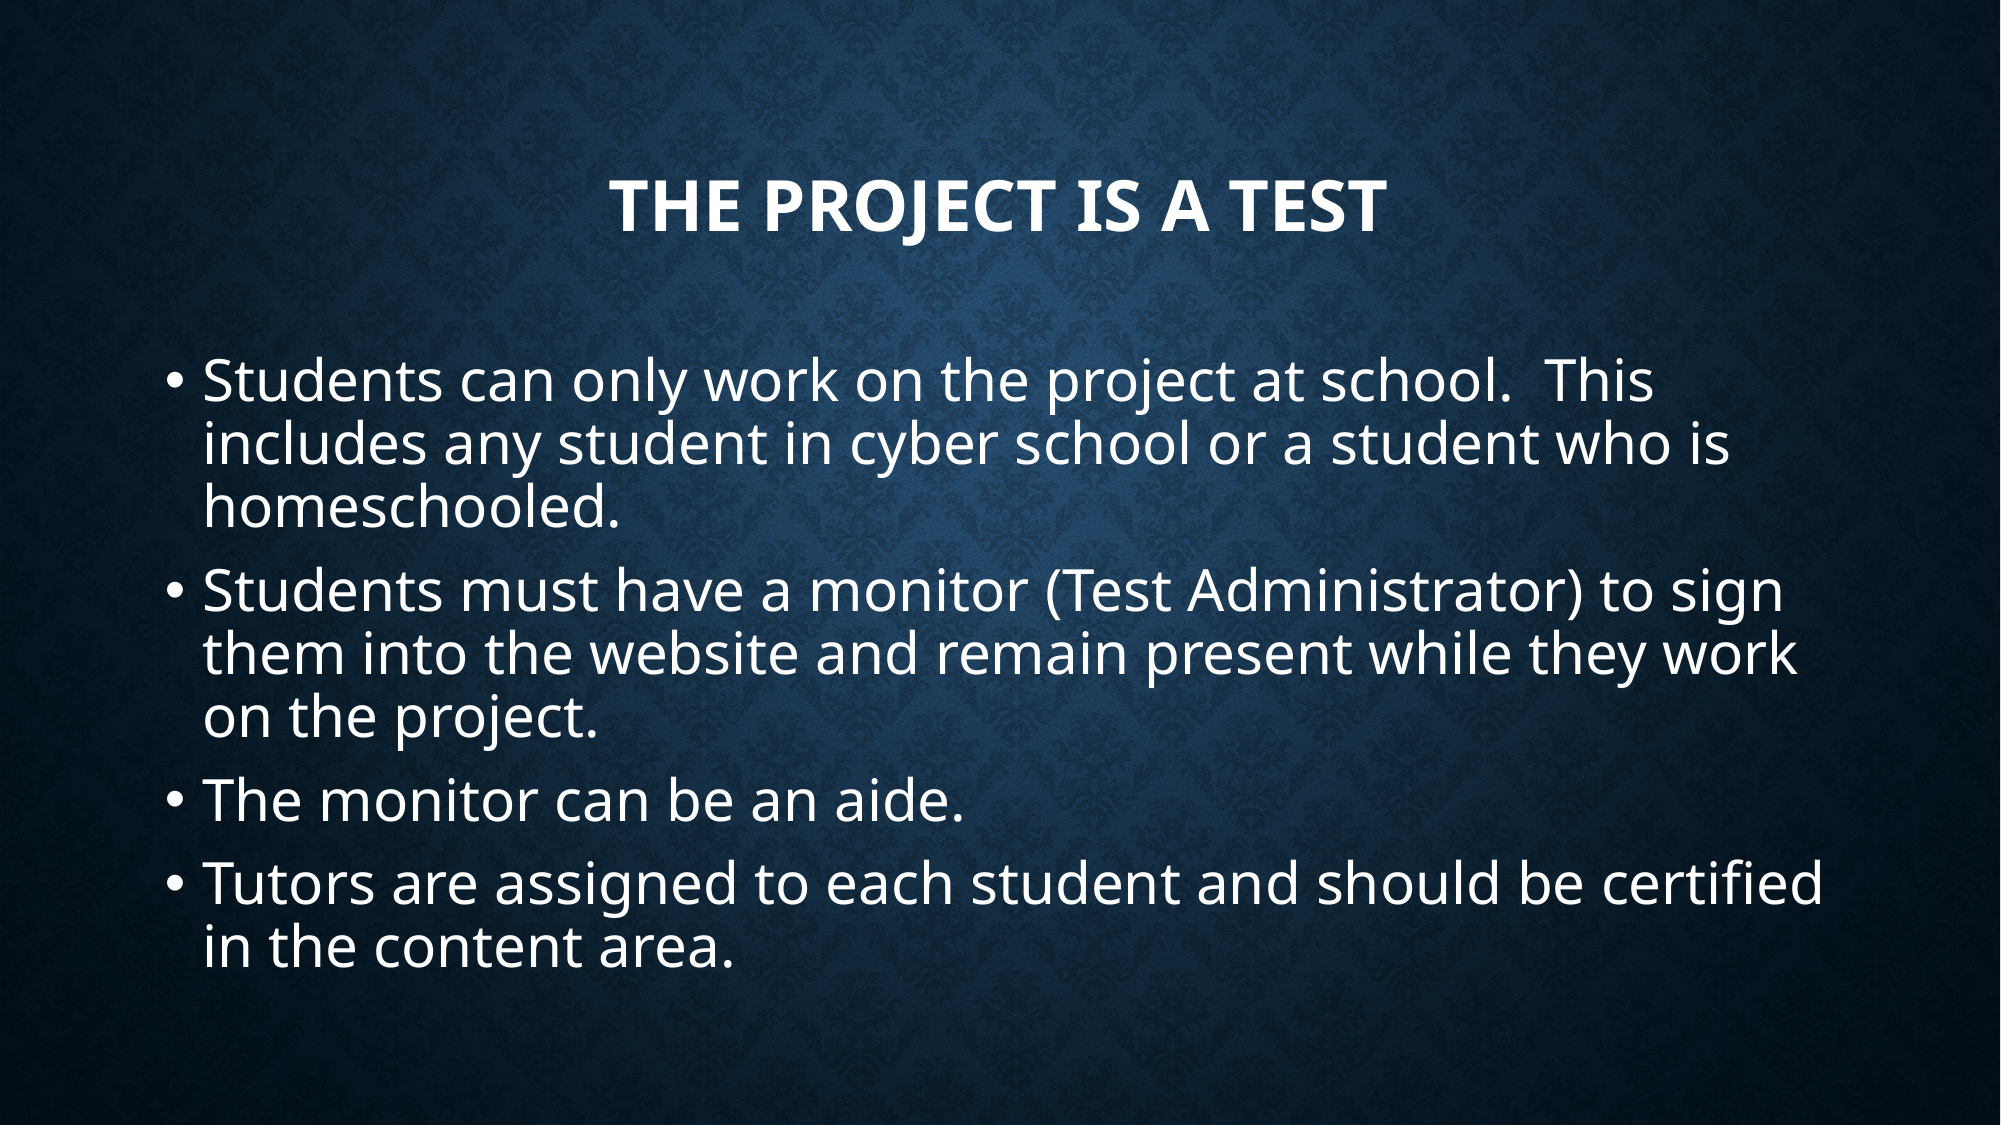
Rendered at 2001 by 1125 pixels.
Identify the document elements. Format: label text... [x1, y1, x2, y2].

title The Project is a Test [149, 99, 1849, 318]
list Students can only work on the project at school. This includes any student in cyber school or a student who is homeschooled. Students must have a monitor (Test Administrator) to sign them into the website and remain present while they work on the project. The monitor can be an aide. Tutors are assigned to each student and should be certified in the content area. [149, 343, 1849, 1040]
